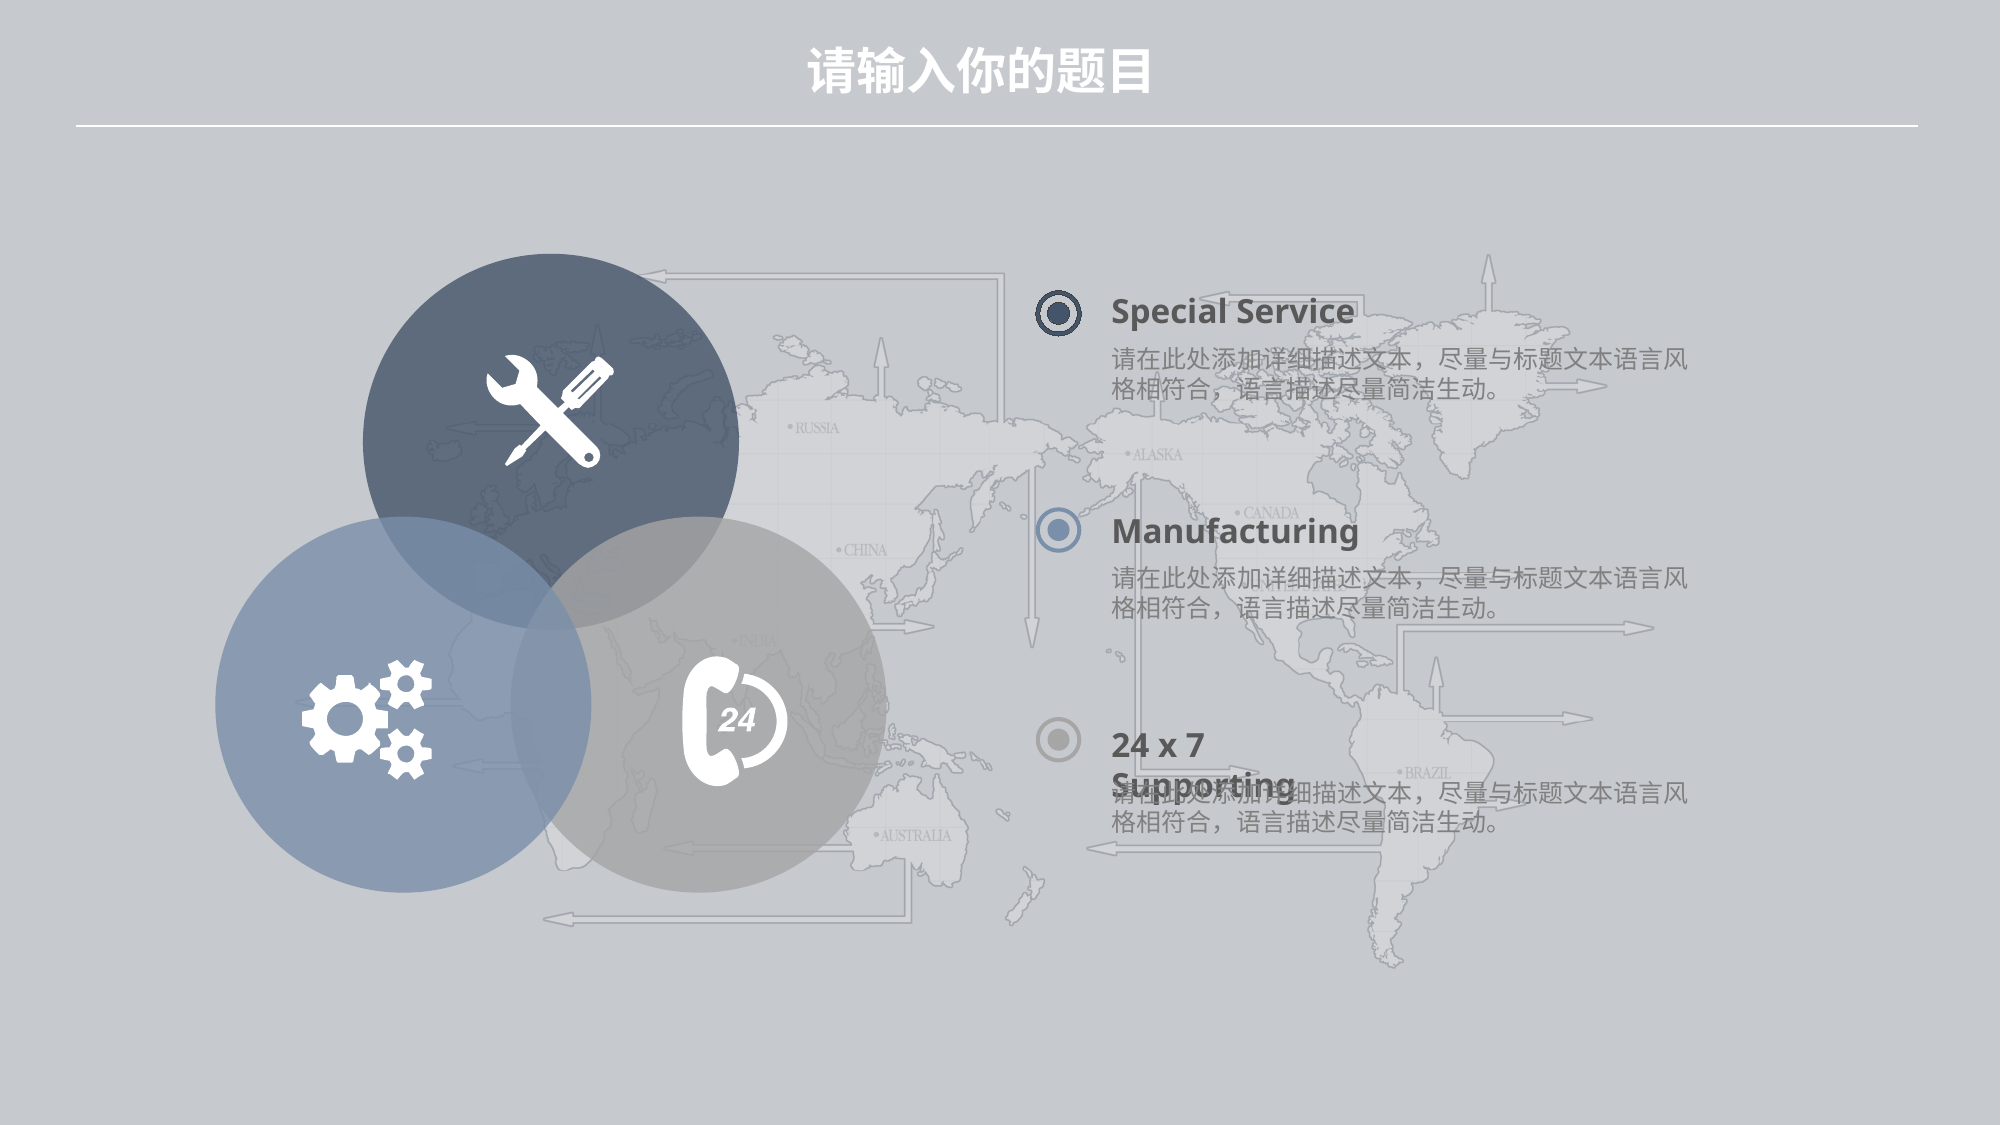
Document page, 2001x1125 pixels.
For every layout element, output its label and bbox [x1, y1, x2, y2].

text_box [215, 516, 592, 893]
text_box [362, 253, 739, 516]
text_box [1035, 717, 1082, 763]
text_box [1096, 716, 1705, 846]
text_box [592, 516, 887, 893]
text_box [1096, 283, 1705, 412]
text_box [1035, 507, 1082, 553]
text_box [1096, 502, 1705, 631]
text_box [1035, 290, 1082, 336]
